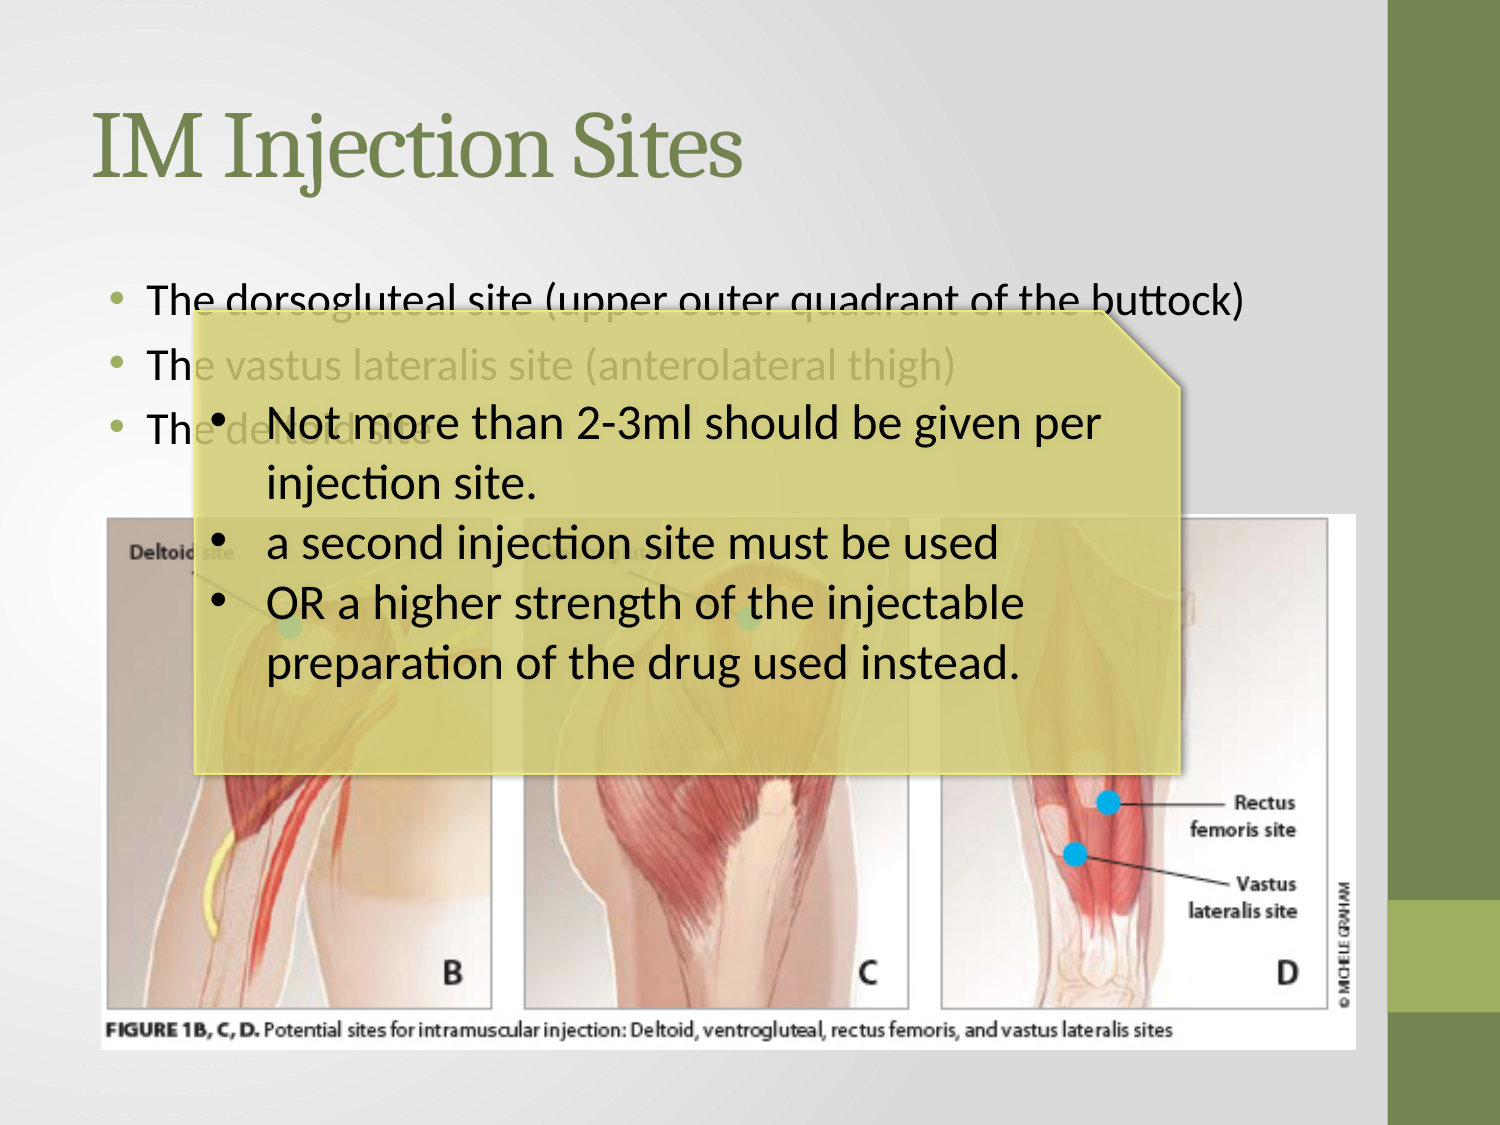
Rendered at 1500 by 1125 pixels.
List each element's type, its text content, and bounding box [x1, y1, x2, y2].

picture [100, 514, 1356, 1051]
title IM Injection Sites [75, 45, 1325, 233]
text_box Not more than 2-3ml should be given per injection site. a second injection site must be used OR a higher strength of the injectable preparation of the drug used instead. [193, 310, 1181, 507]
list The dorsogluteal site (upper outer quadrant of the buttock) The vastus lateralis site (anterolateral thigh) The deltoid site [75, 262, 1325, 1050]
